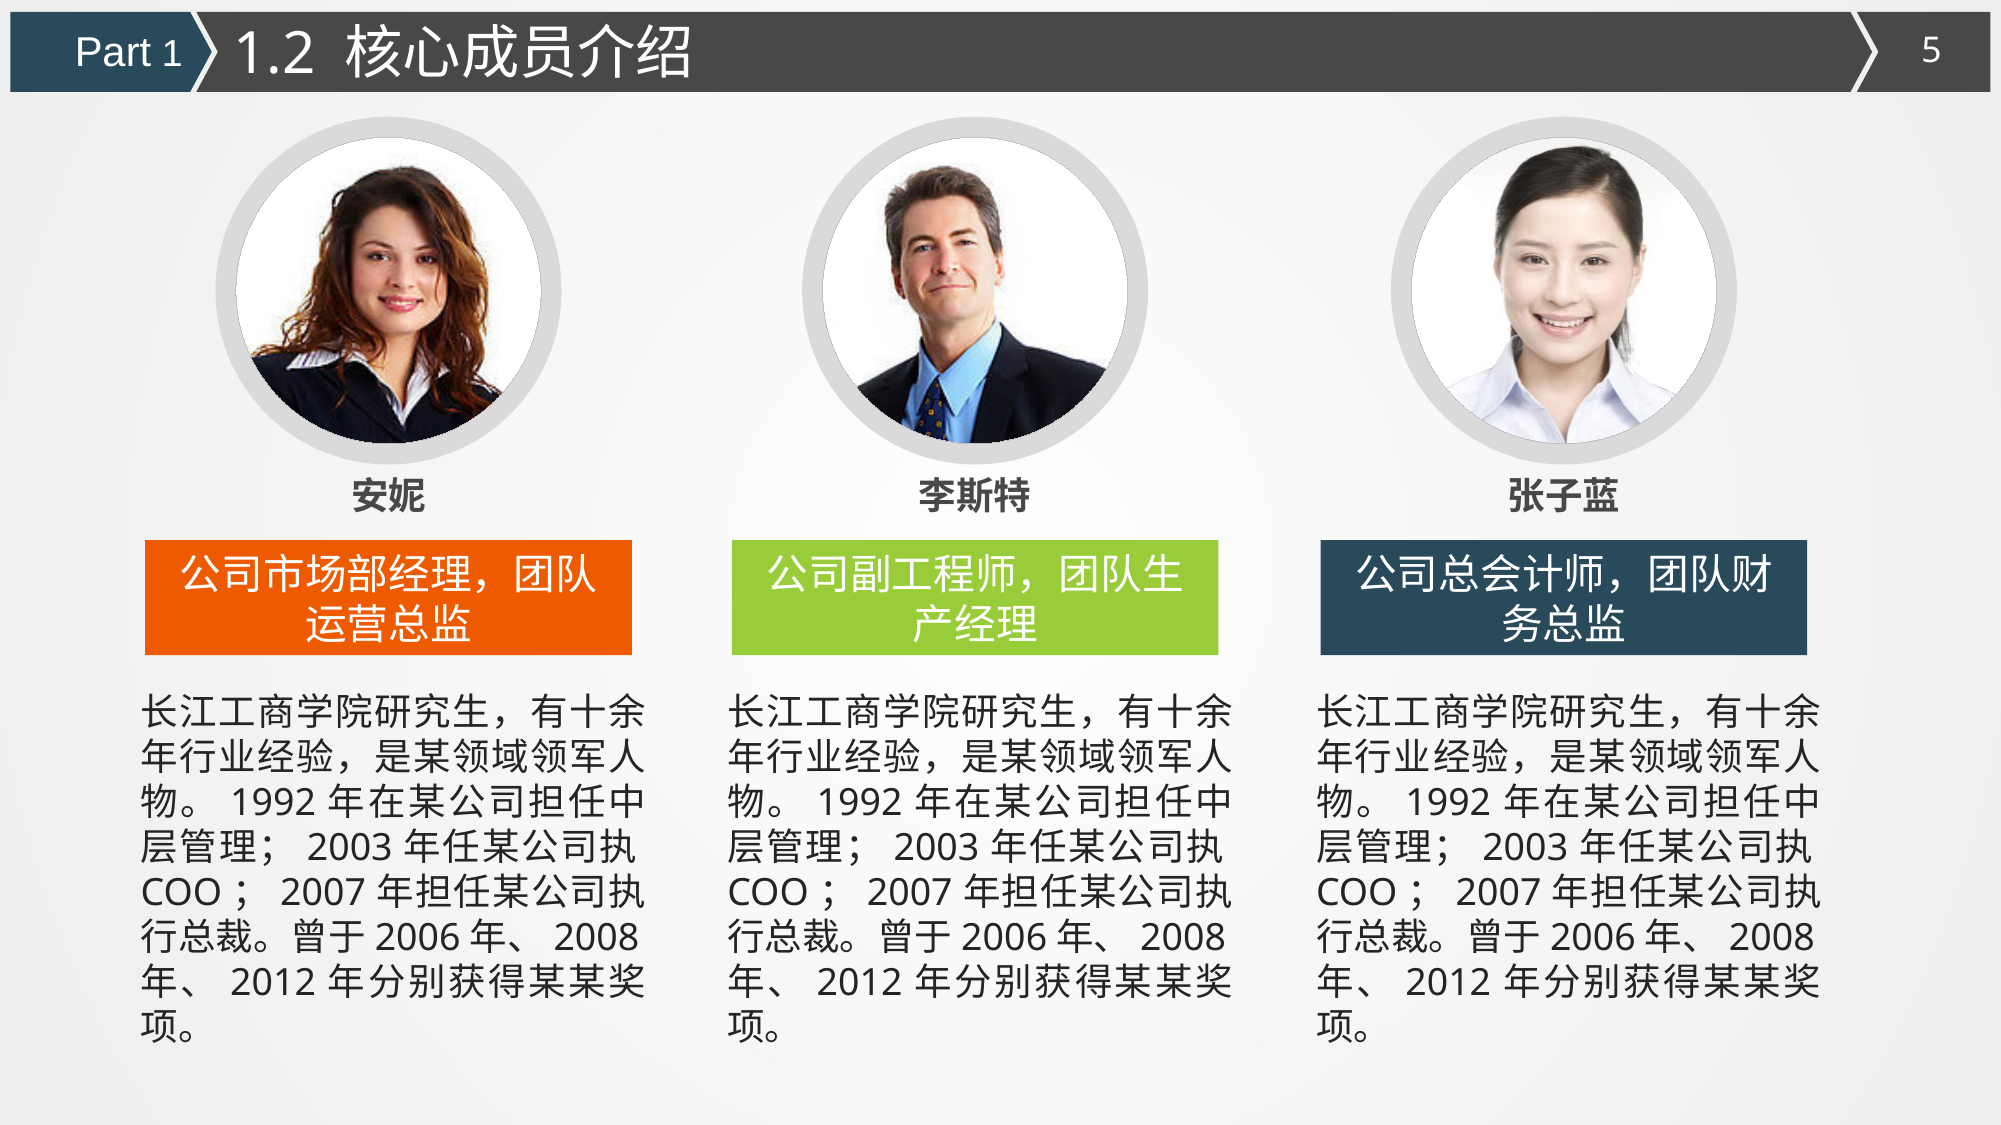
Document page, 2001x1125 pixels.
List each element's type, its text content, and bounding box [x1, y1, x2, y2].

text_box 长江工商学院研究生，有十余年行业经验，是某领域领军人物。1992年在某公司担任中层管理；2003年任某公司执COO；2007年担任某公司执行总裁。曾于2006年、2008年、2012年分别获得某某奖项。 [712, 680, 1249, 1056]
text_box [802, 116, 1149, 464]
text_box 李斯特 [848, 464, 1102, 525]
text_box 公司市场部经理，团队运营总监 [145, 540, 632, 656]
text_box Part 1 [22, 17, 198, 83]
text_box [822, 137, 1128, 444]
text_box [1411, 137, 1717, 444]
text_box 长江工商学院研究生，有十余年行业经验，是某领域领军人物。1992年在某公司担任中层管理；2003年任某公司执COO；2007年担任某公司执行总裁。曾于2006年、2008年、2012年分别获得某某奖项。 [125, 680, 662, 1056]
text_box [1390, 116, 1737, 464]
text_box [235, 137, 542, 444]
text_box 1.2 核心成员介绍 [218, 7, 1046, 93]
text_box 公司总会计师，团队财务总监 [1320, 540, 1808, 656]
text_box 张子蓝 [1437, 464, 1691, 525]
text_box 安妮 [262, 464, 515, 525]
text_box [215, 116, 562, 464]
text_box 长江工商学院研究生，有十余年行业经验，是某领域领军人物。1992年在某公司担任中层管理；2003年任某公司执COO；2007年担任某公司执行总裁。曾于2006年、2008年、2012年分别获得某某奖项。 [1301, 680, 1837, 1056]
text_box 公司副工程师，团队生产经理 [731, 540, 1219, 656]
picture [0, 0, 2001, 1125]
